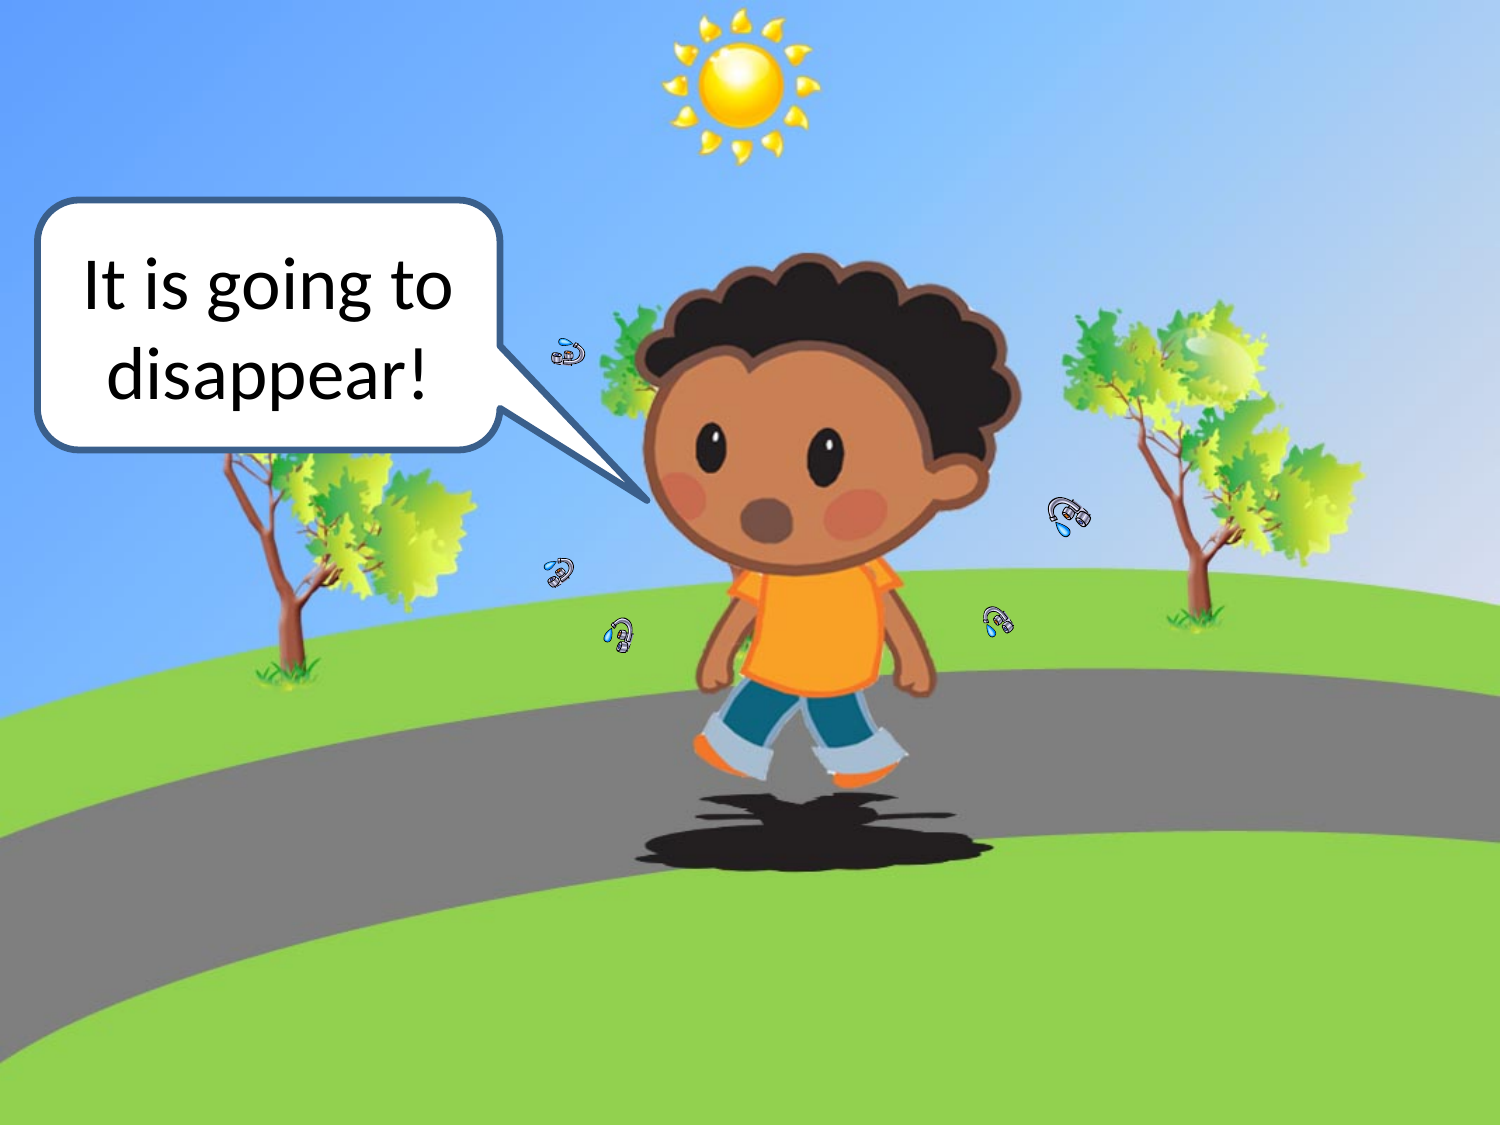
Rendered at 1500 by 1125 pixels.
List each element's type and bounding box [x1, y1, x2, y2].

picture [0, 0, 1500, 1125]
text_box [541, 338, 1090, 653]
